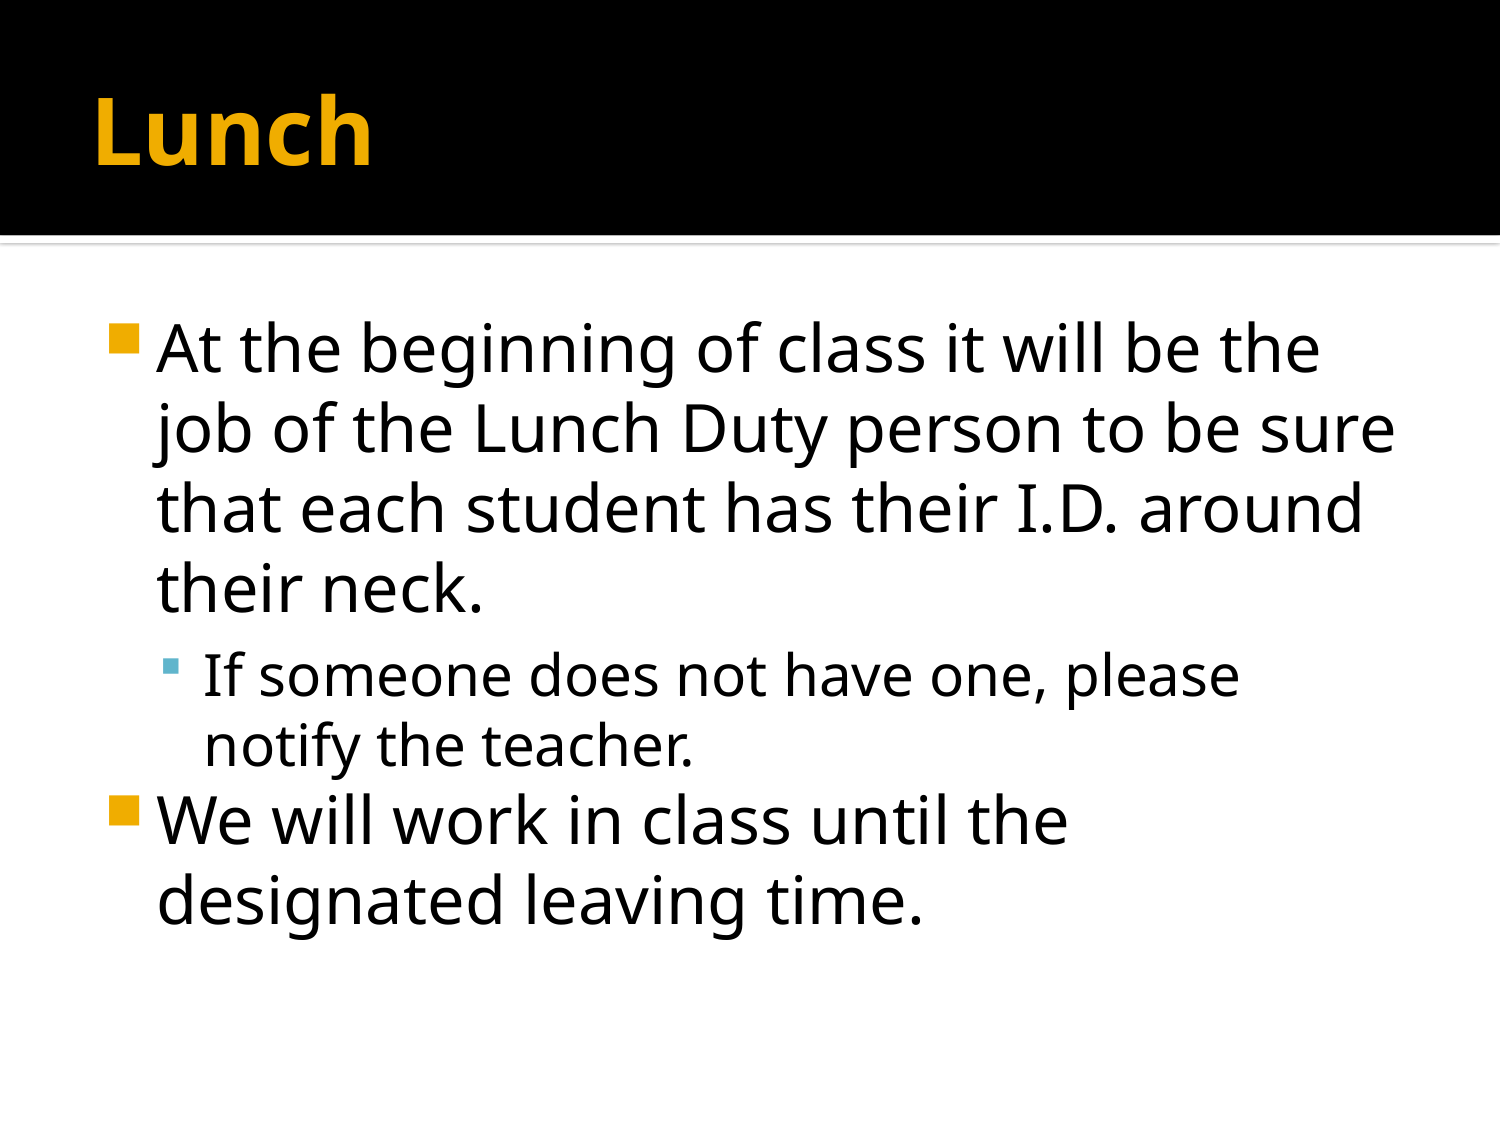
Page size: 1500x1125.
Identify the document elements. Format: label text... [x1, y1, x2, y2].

list At the beginning of class it will be the job of the Lunch Duty person to be sure that each student has their I.D. around their neck. If someone does not have one, please notify the teacher. We will work in class until the designated leaving time. [75, 291, 1425, 1050]
title Lunch [75, 25, 1425, 231]
